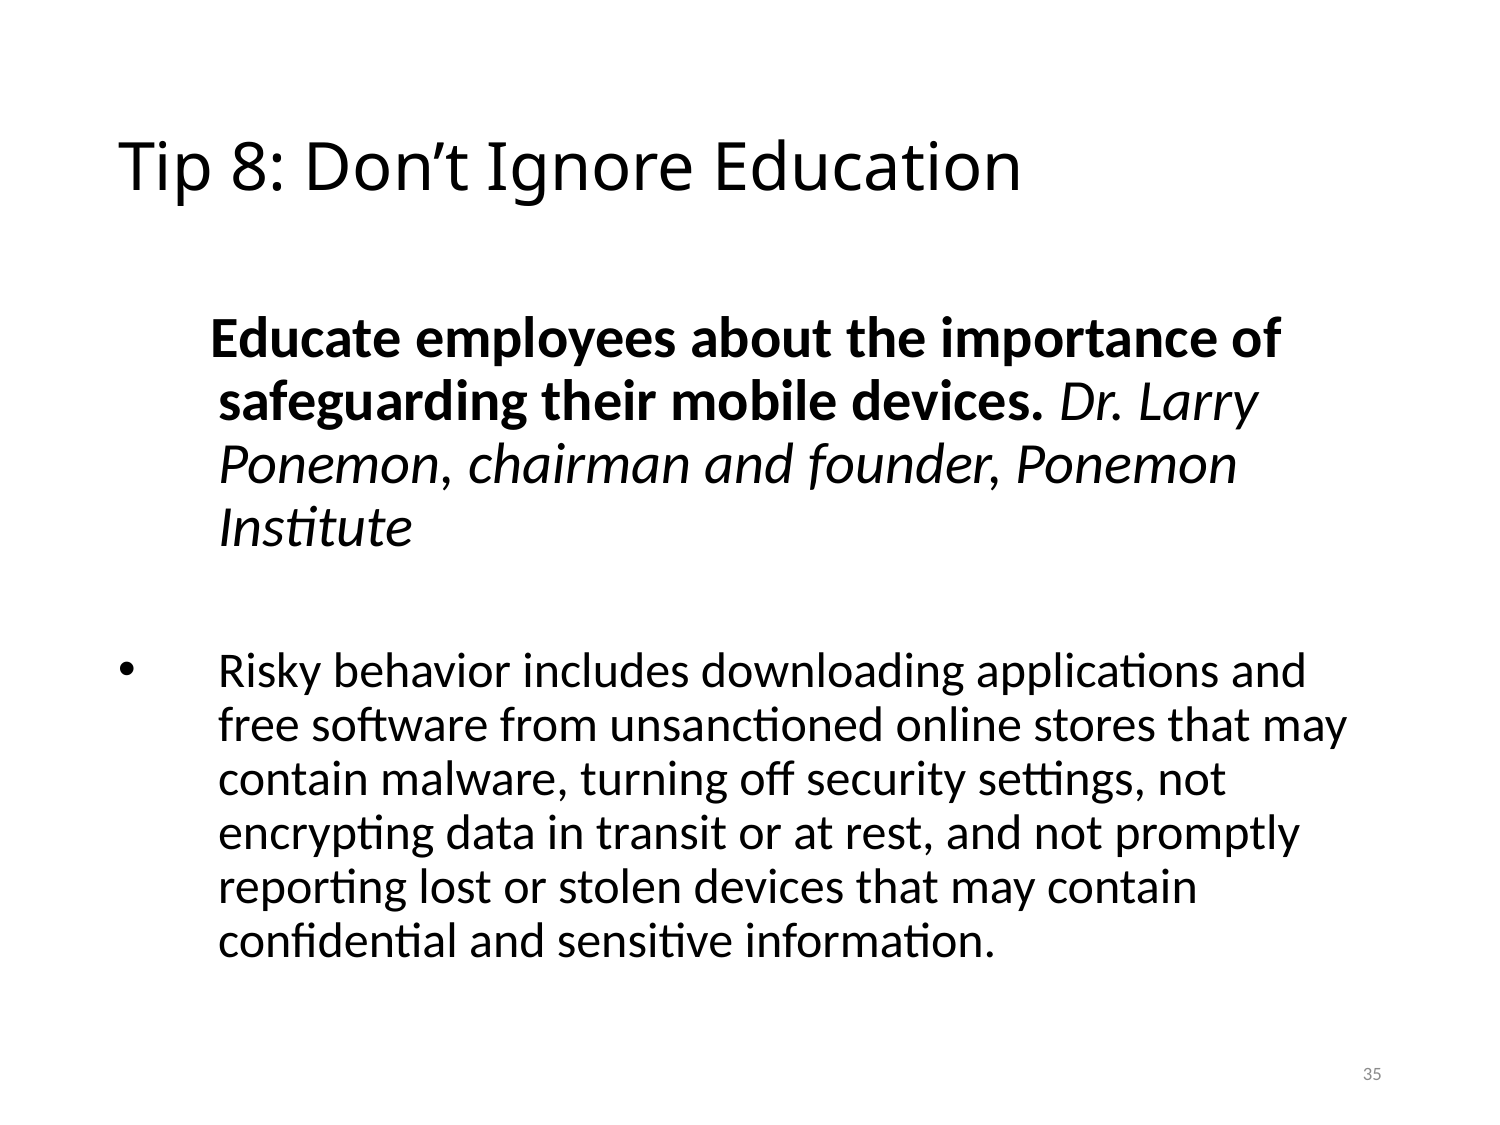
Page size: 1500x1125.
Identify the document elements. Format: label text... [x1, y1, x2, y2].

title Tip 8: Don’t Ignore Education [103, 59, 1397, 278]
list Educate employees about the importance of safeguarding their mobile devices. Dr. Larry Ponemon, chairman and founder, Ponemon Institute Risky behavior includes downloading applications and free software from unsanctioned online stores that may contain malware, turning off security settings, not encrypting data in transit or at rest, and not promptly reporting lost or stolen devices that may contain confidential and sensitive information. [103, 299, 1397, 1014]
slide_number 35 [1059, 1042, 1397, 1103]
